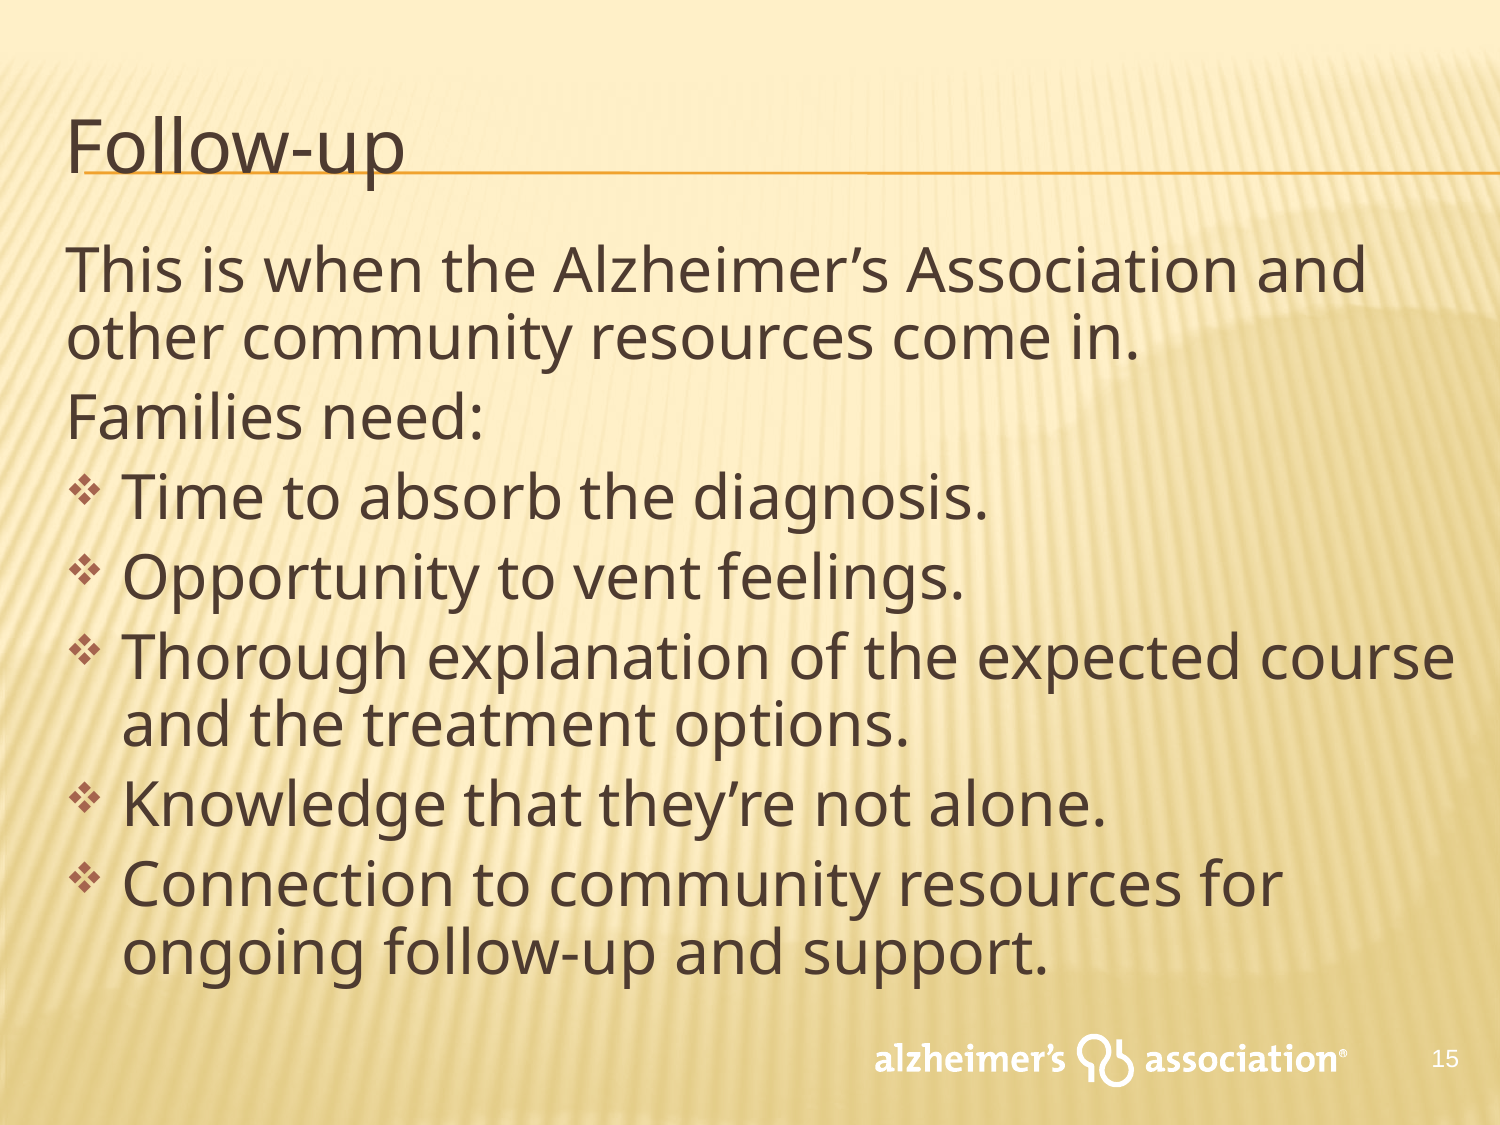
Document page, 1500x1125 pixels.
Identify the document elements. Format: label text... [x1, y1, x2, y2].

title Follow-up [50, 75, 1475, 213]
slide_number 15 [1350, 1034, 1475, 1084]
list This is when the Alzheimer’s Association and other community resources come in. Families need: Time to absorb the diagnosis. Opportunity to vent feelings. Thorough explanation of the expected course and the treatment options. Knowledge that they’re not alone. Connection to community resources for ongoing follow-up and support. [49, 230, 1476, 1015]
